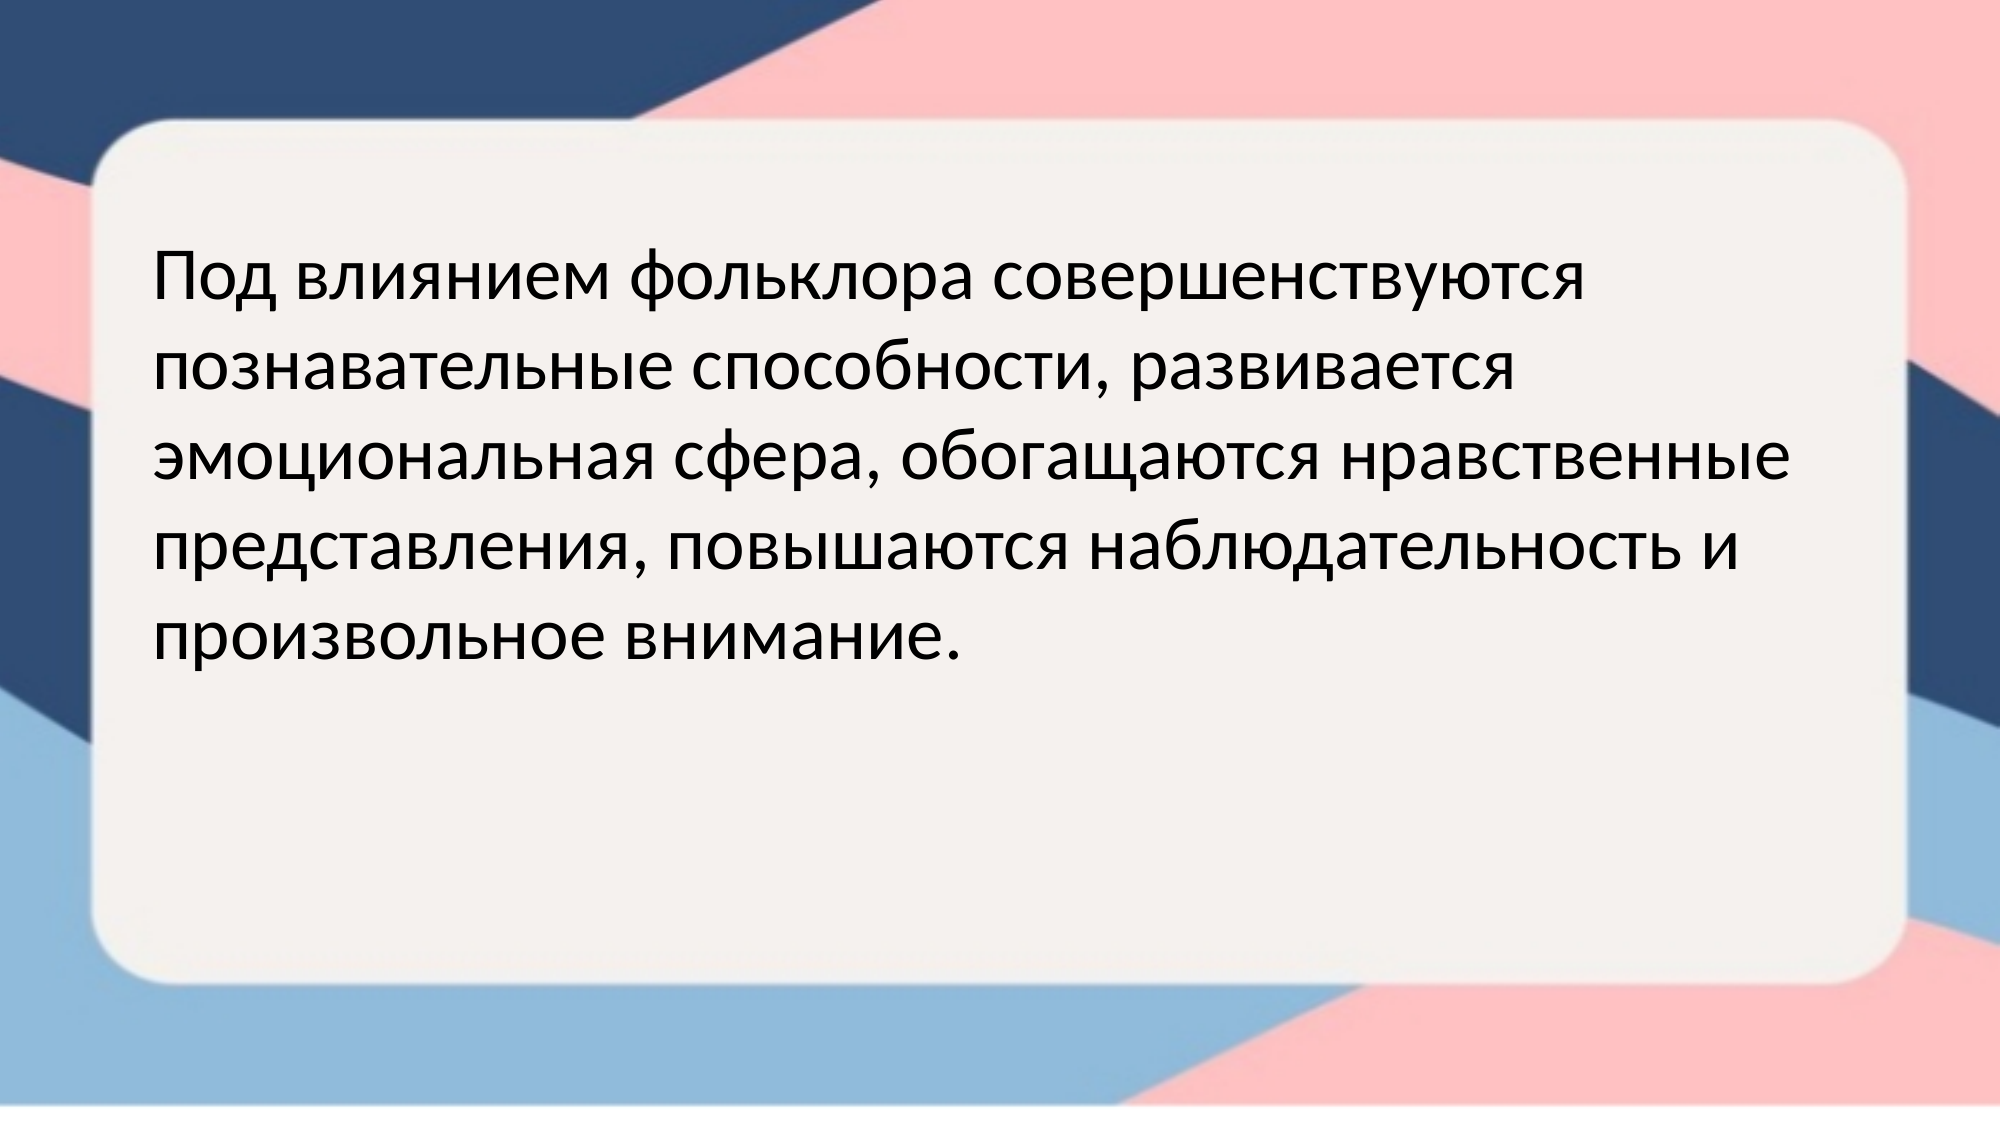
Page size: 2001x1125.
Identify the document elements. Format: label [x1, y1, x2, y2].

list [0, 0, 2000, 1125]
